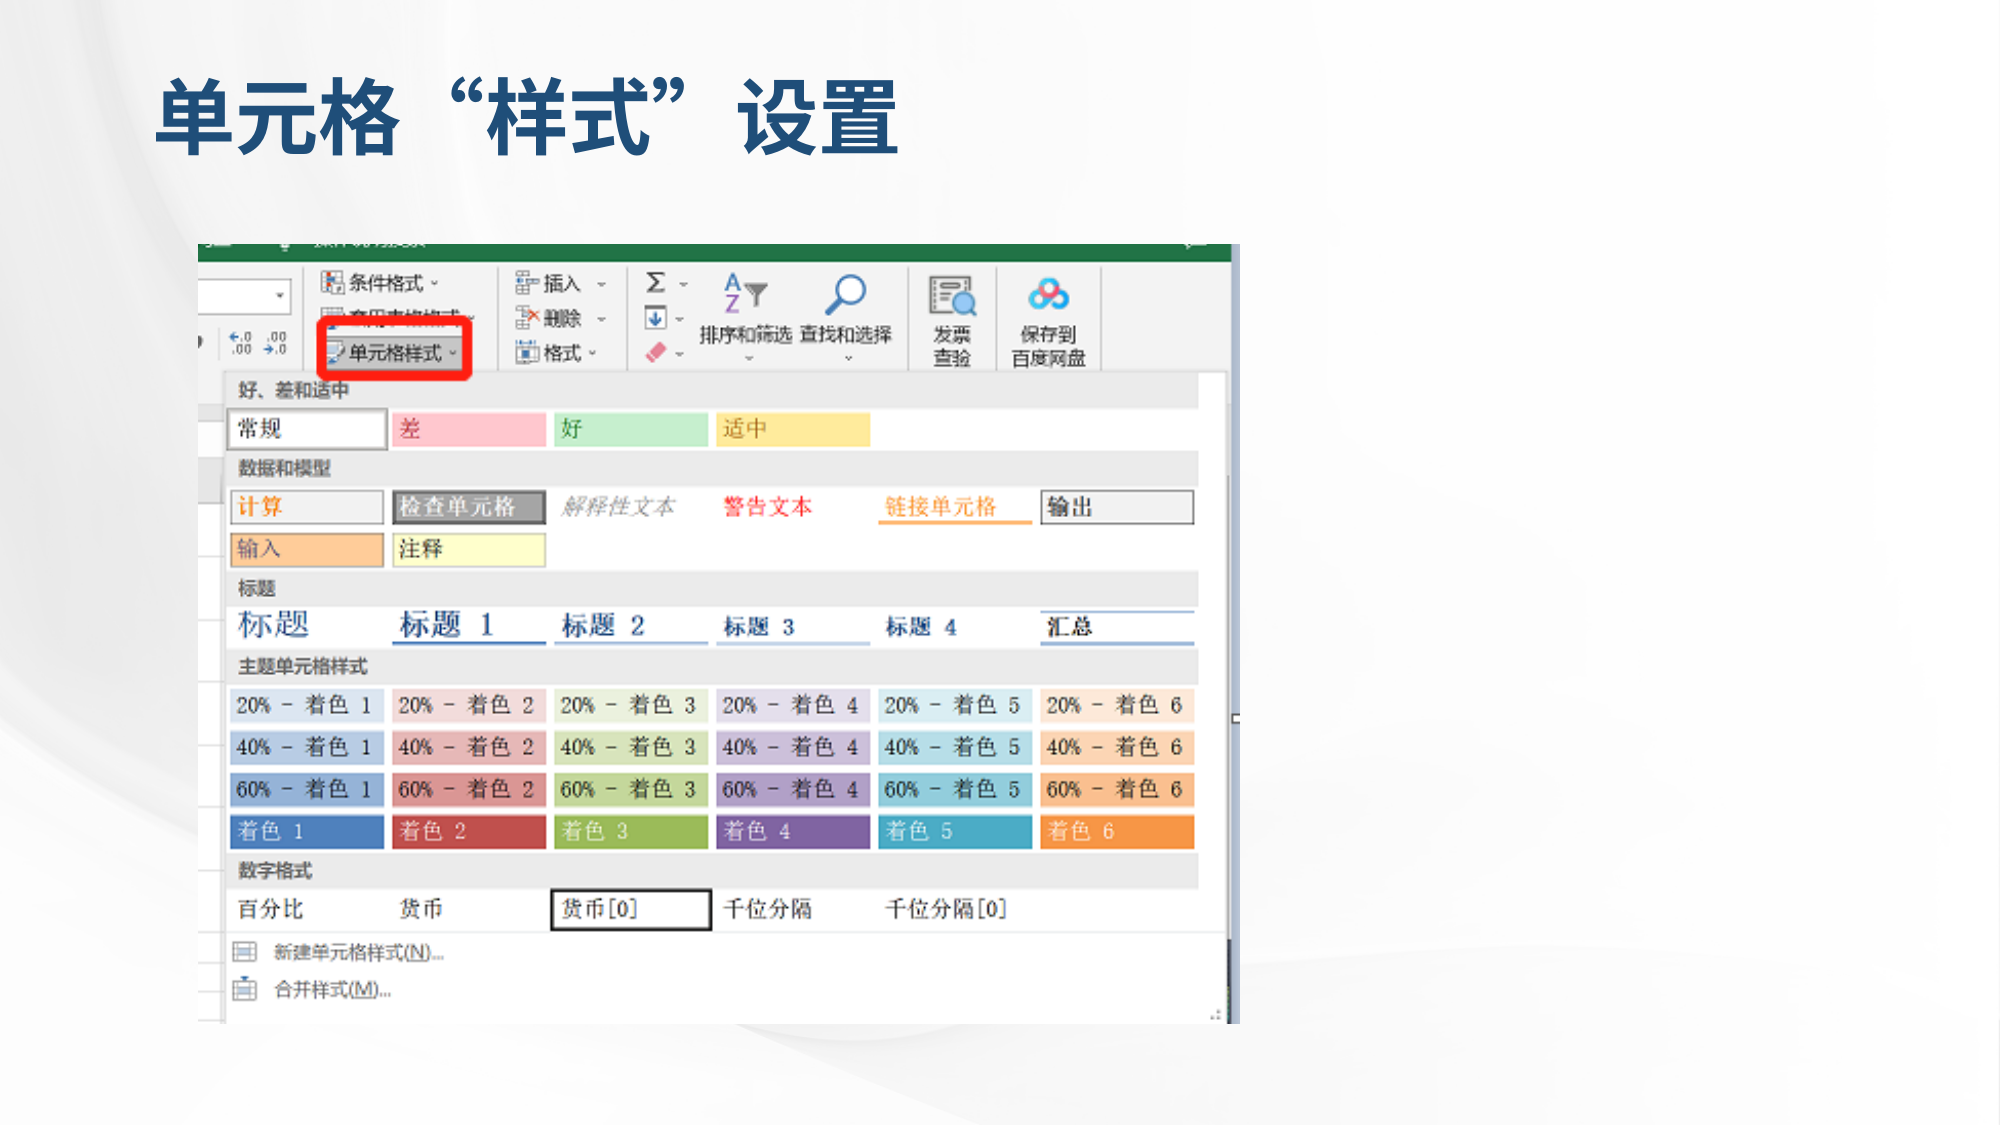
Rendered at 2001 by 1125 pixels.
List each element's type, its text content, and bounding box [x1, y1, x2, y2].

title 单元格“样式”设置 [137, 59, 1863, 184]
picture [198, 244, 1240, 1024]
